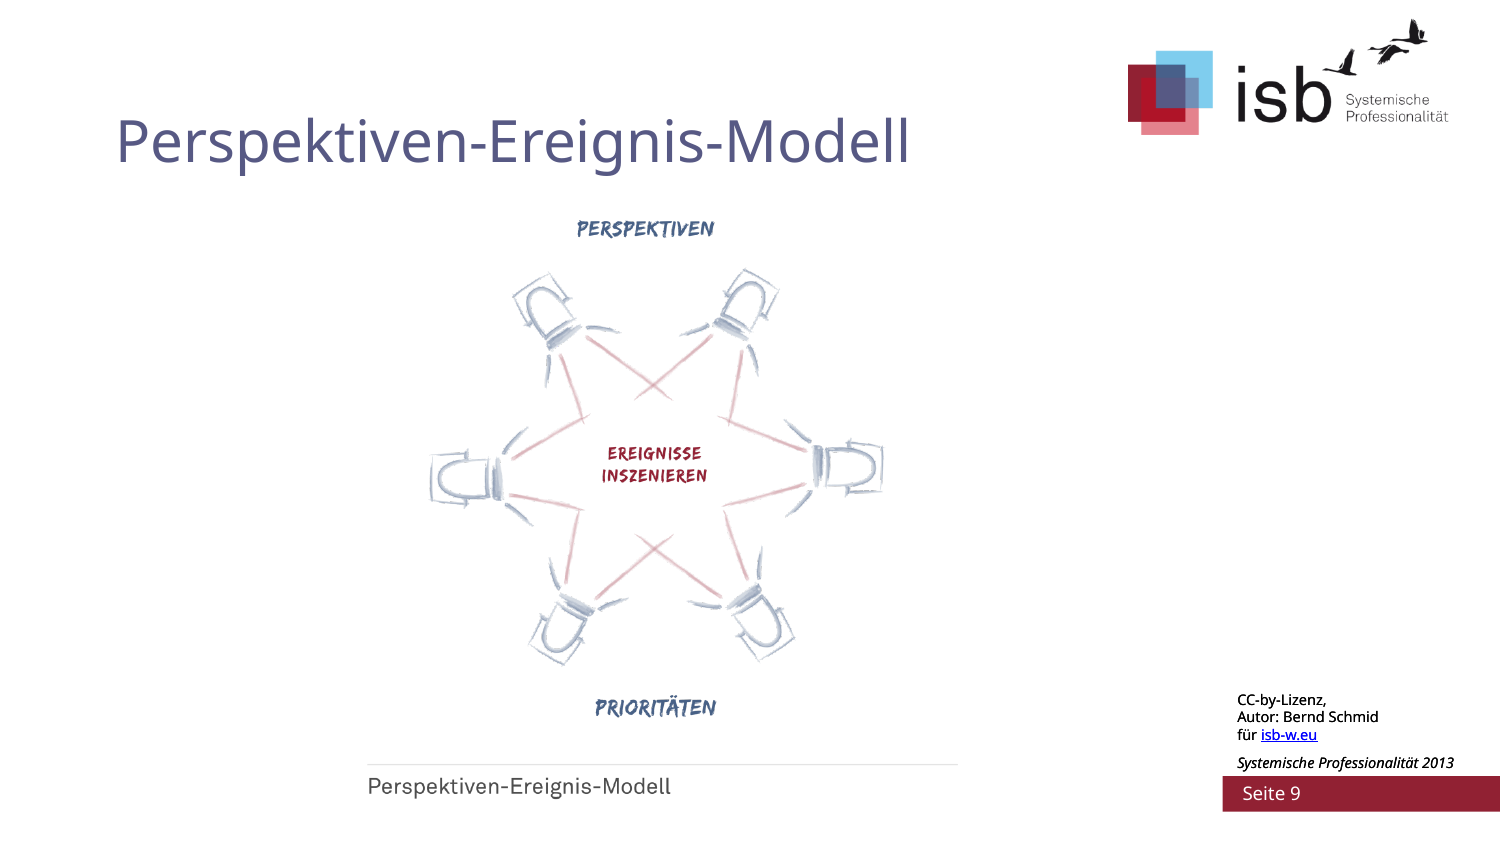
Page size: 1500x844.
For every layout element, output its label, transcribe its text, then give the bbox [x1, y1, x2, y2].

picture [1128, 14, 1461, 139]
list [348, 185, 975, 812]
text_box CC-by-Lizenz, Autor: Bernd Schmid für isb-w.eu Systemische Professionalität 2013 [1222, 543, 1500, 844]
title Perspektiven-Ereignis-Modell [100, 67, 1223, 281]
